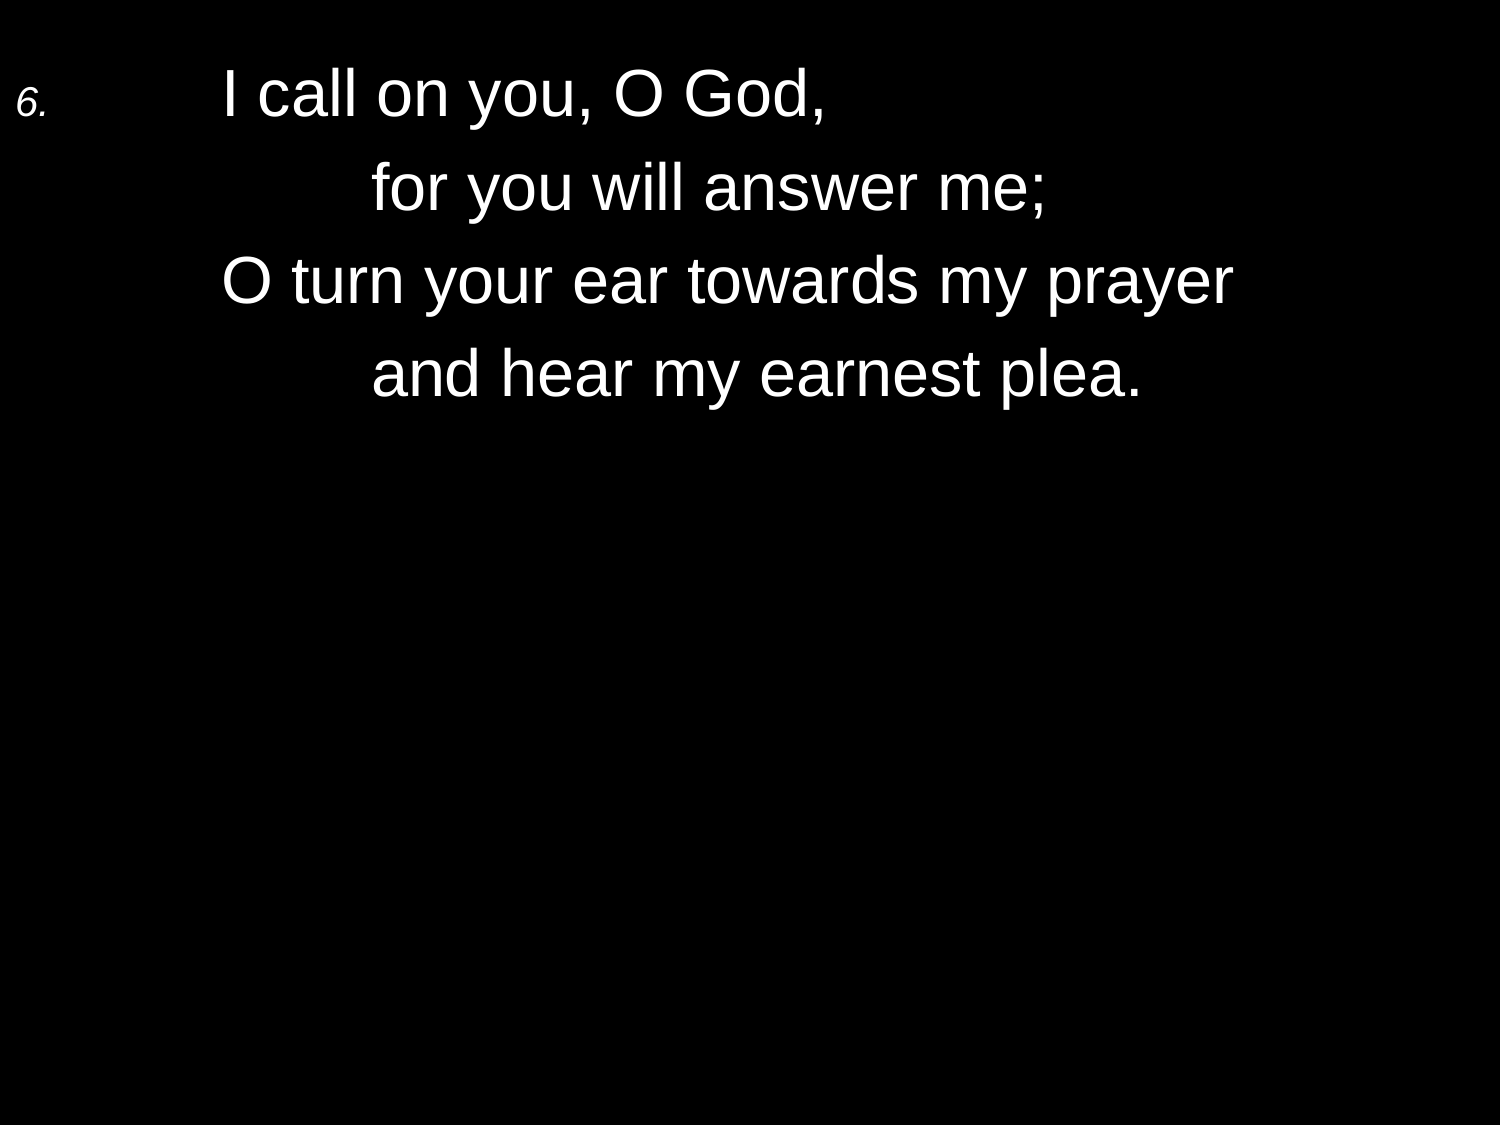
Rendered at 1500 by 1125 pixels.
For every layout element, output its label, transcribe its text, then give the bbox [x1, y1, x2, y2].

list 6. I call on you, O God, for you will answer me; O turn your ear towards my prayer and hear my earnest plea. [0, 42, 1500, 1047]
